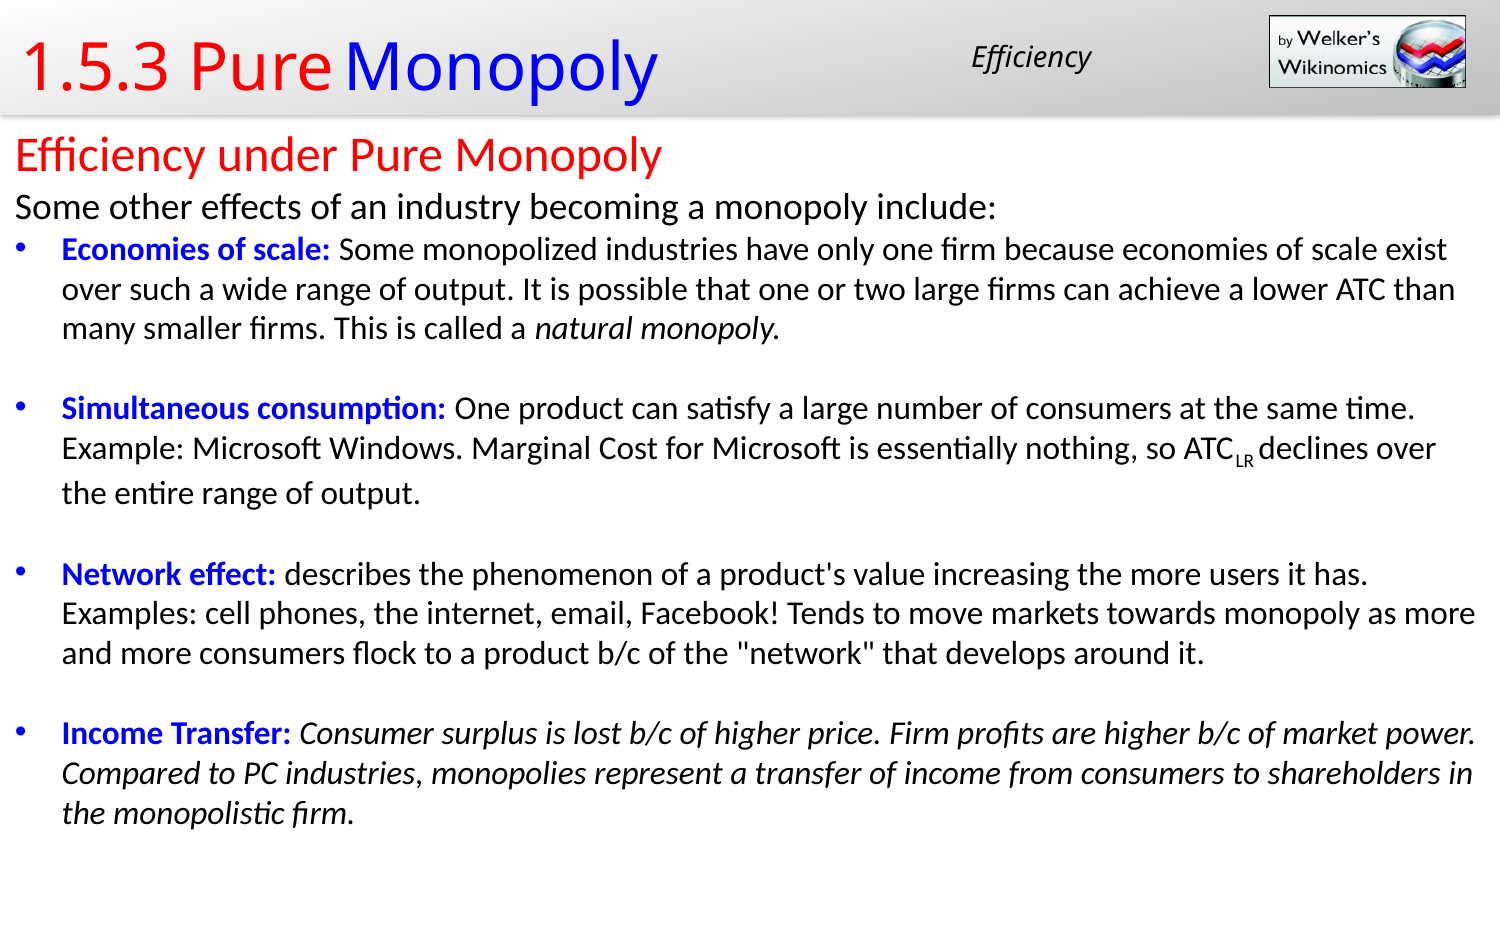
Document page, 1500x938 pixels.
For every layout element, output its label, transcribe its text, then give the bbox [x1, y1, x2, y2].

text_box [0, 0, 1500, 115]
text_box Efficiency under Pure Monopoly Some other effects of an industry becoming a monopoly include: Economies of scale: Some monopolized industries have only one firm because economies of scale exist over such a wide range of output. It is possible that one or two large firms can achieve a lower ATC than many smaller firms. This is called a natural monopoly. Simultaneous consumption: One product can satisfy a large number of consumers at the same time. Example: Microsoft Windows. Marginal Cost for Microsoft is essentially nothing, so ATCLR declines over the entire range of output. Network effect: describes the phenomenon of a product's value increasing the more users it has. Examples: cell phones, the internet, email, Facebook! Tends to move markets towards monopoly as more and more consumers flock to a product b/c of the "network" that develops around it. Income Transfer: Consumer surplus is lost b/c of higher price. Firm profits are higher b/c of market power. Compared to PC industries, monopolies represent a transfer of income from consumers to shareholders in the monopolistic firm. [0, 123, 1500, 919]
